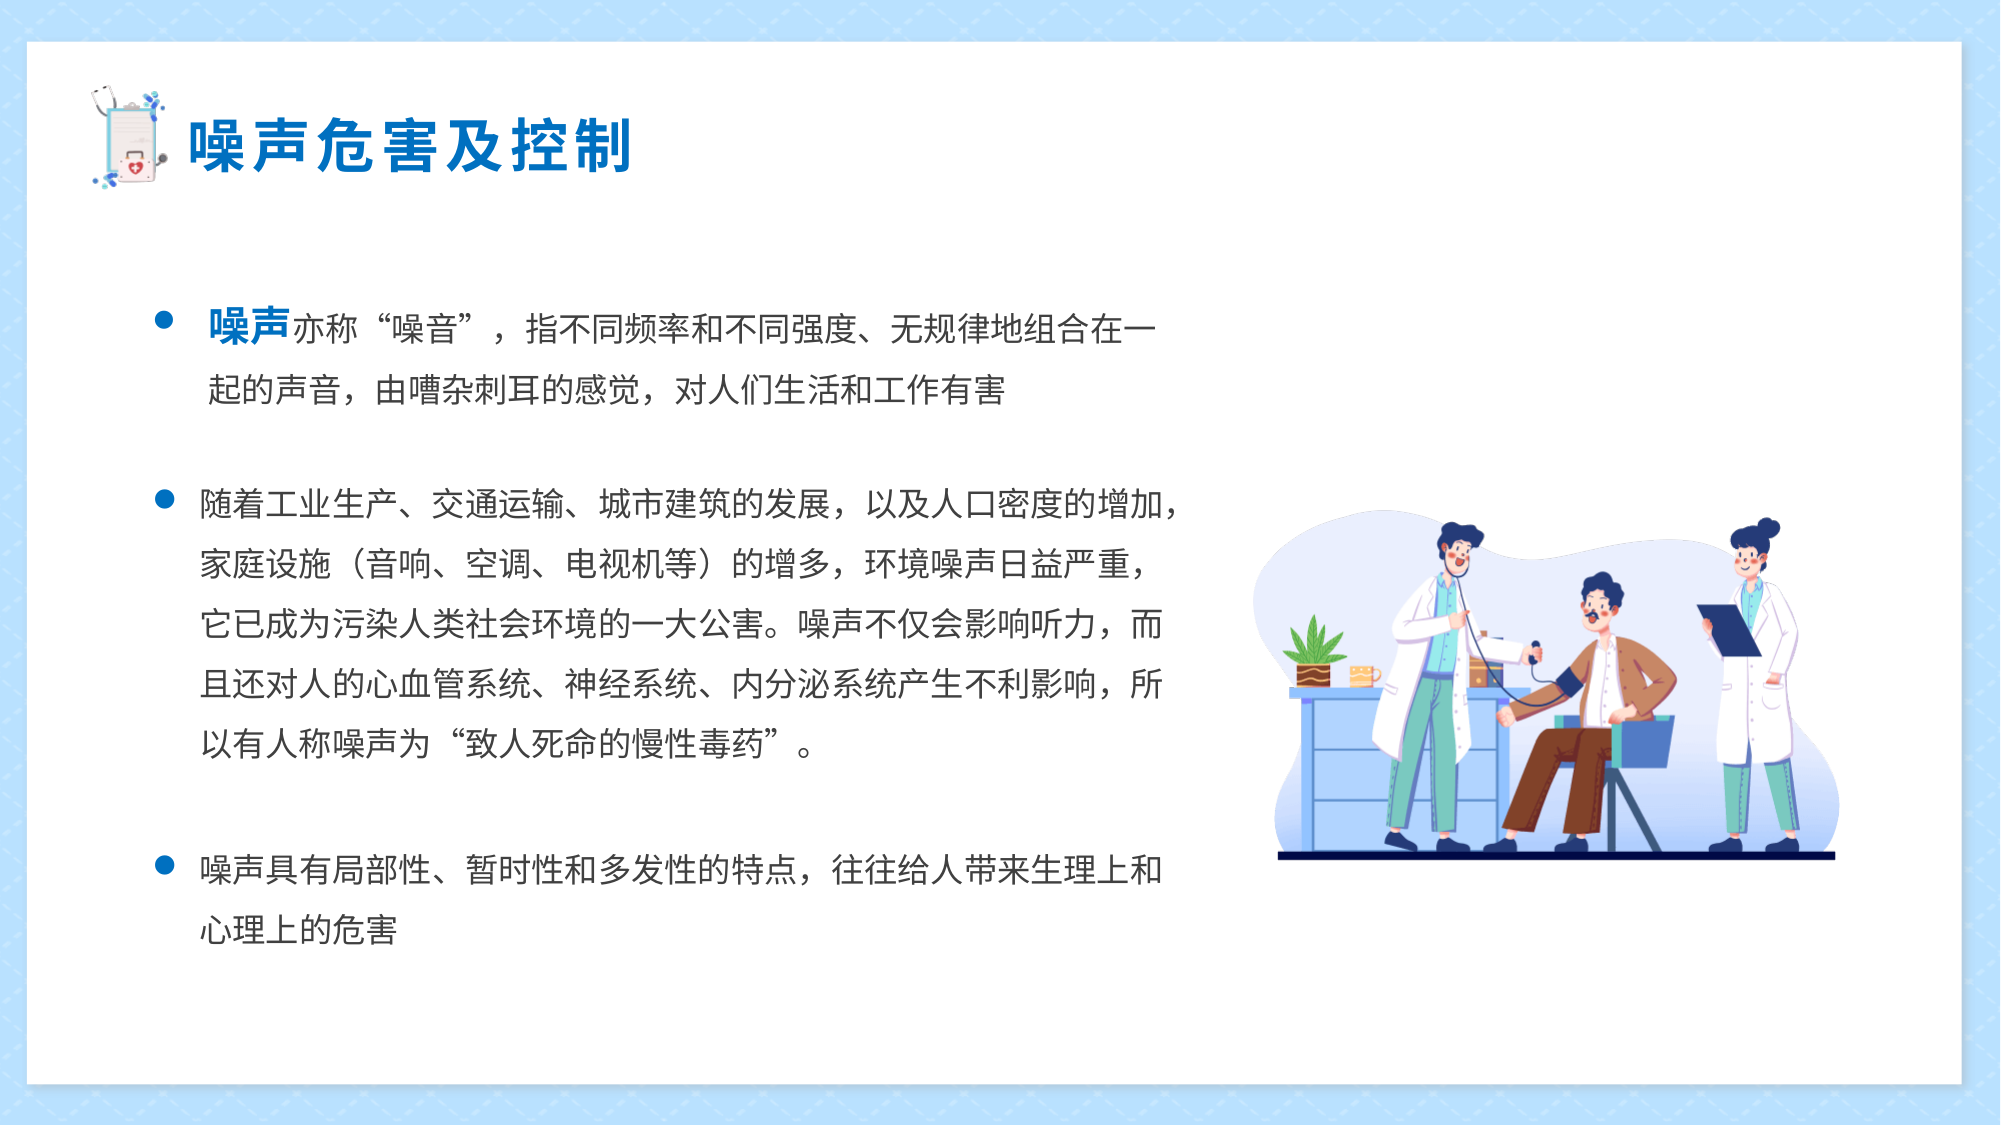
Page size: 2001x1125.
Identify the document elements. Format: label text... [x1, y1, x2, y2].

text_box 噪声亦称“噪音”，指不同频率和不同强度、无规律地组合在一起的声音，由嘈杂刺耳的感觉，对人们生活和工作有害 [137, 267, 1188, 417]
text_box 噪声具有局部性、暂时性和多发性的特点，往往给人带来生理上和心理上的危害 [137, 822, 1193, 957]
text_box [64, 78, 711, 206]
text_box 随着工业生产、交通运输、城市建筑的发展，以及人口密度的增加，家庭设施（音响、空调、电视机等）的增多，环境噪声日益严重，它已成为污染人类社会环境的一大公害。噪声不仅会影响听力，而且还对人的心血管系统、神经系统、内分泌系统产生不利影响，所以有人称噪声为“致人死命的慢性毒药”。 [137, 455, 1199, 771]
picture [0, 0, 2000, 1125]
